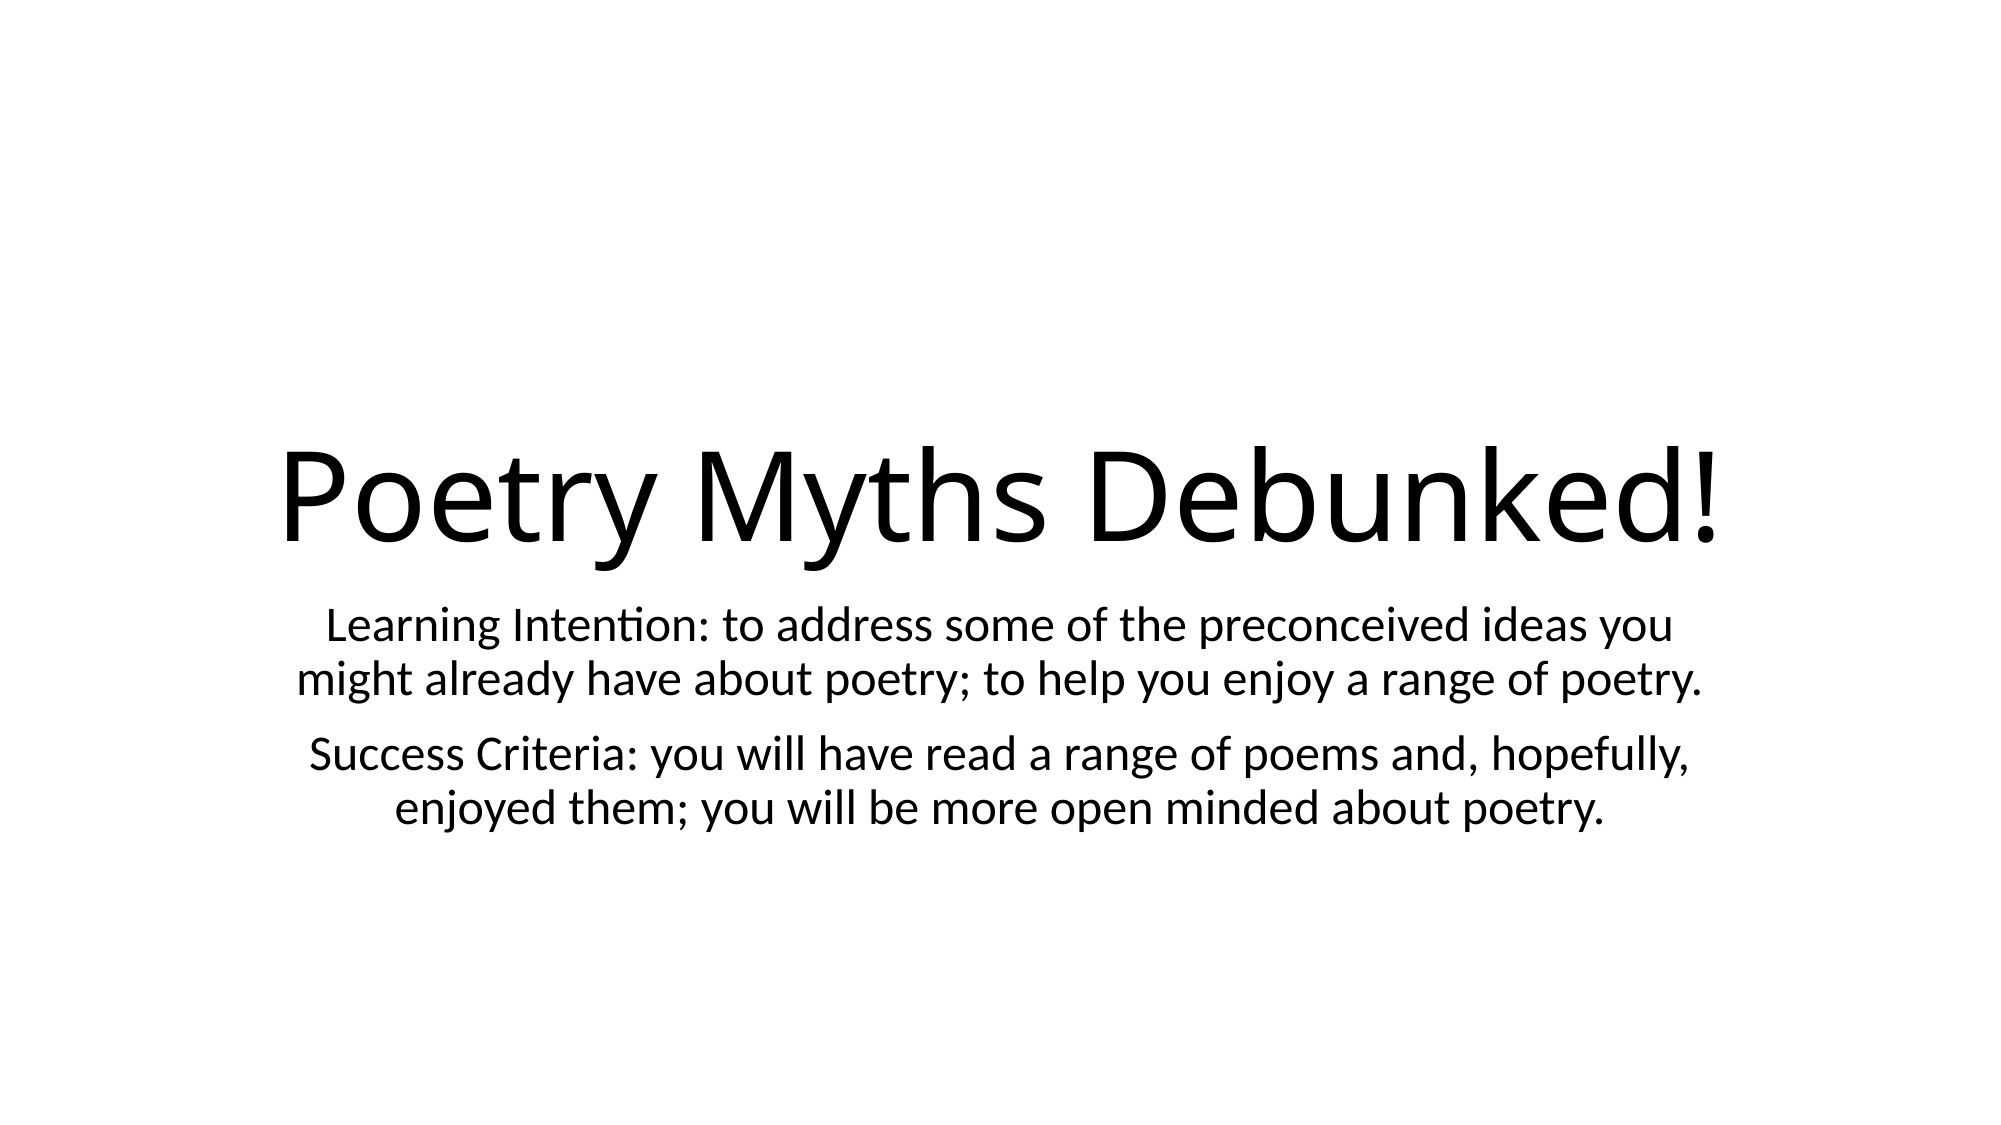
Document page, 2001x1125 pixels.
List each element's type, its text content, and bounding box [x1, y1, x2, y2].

title Poetry Myths Debunked! [249, 184, 1750, 576]
subtitle Learning Intention: to address some of the preconceived ideas you might already have about poetry; to help you enjoy a range of poetry. Success Criteria: you will have read a range of poems and, hopefully, enjoyed them; you will be more open minded about poetry. [249, 590, 1750, 863]
